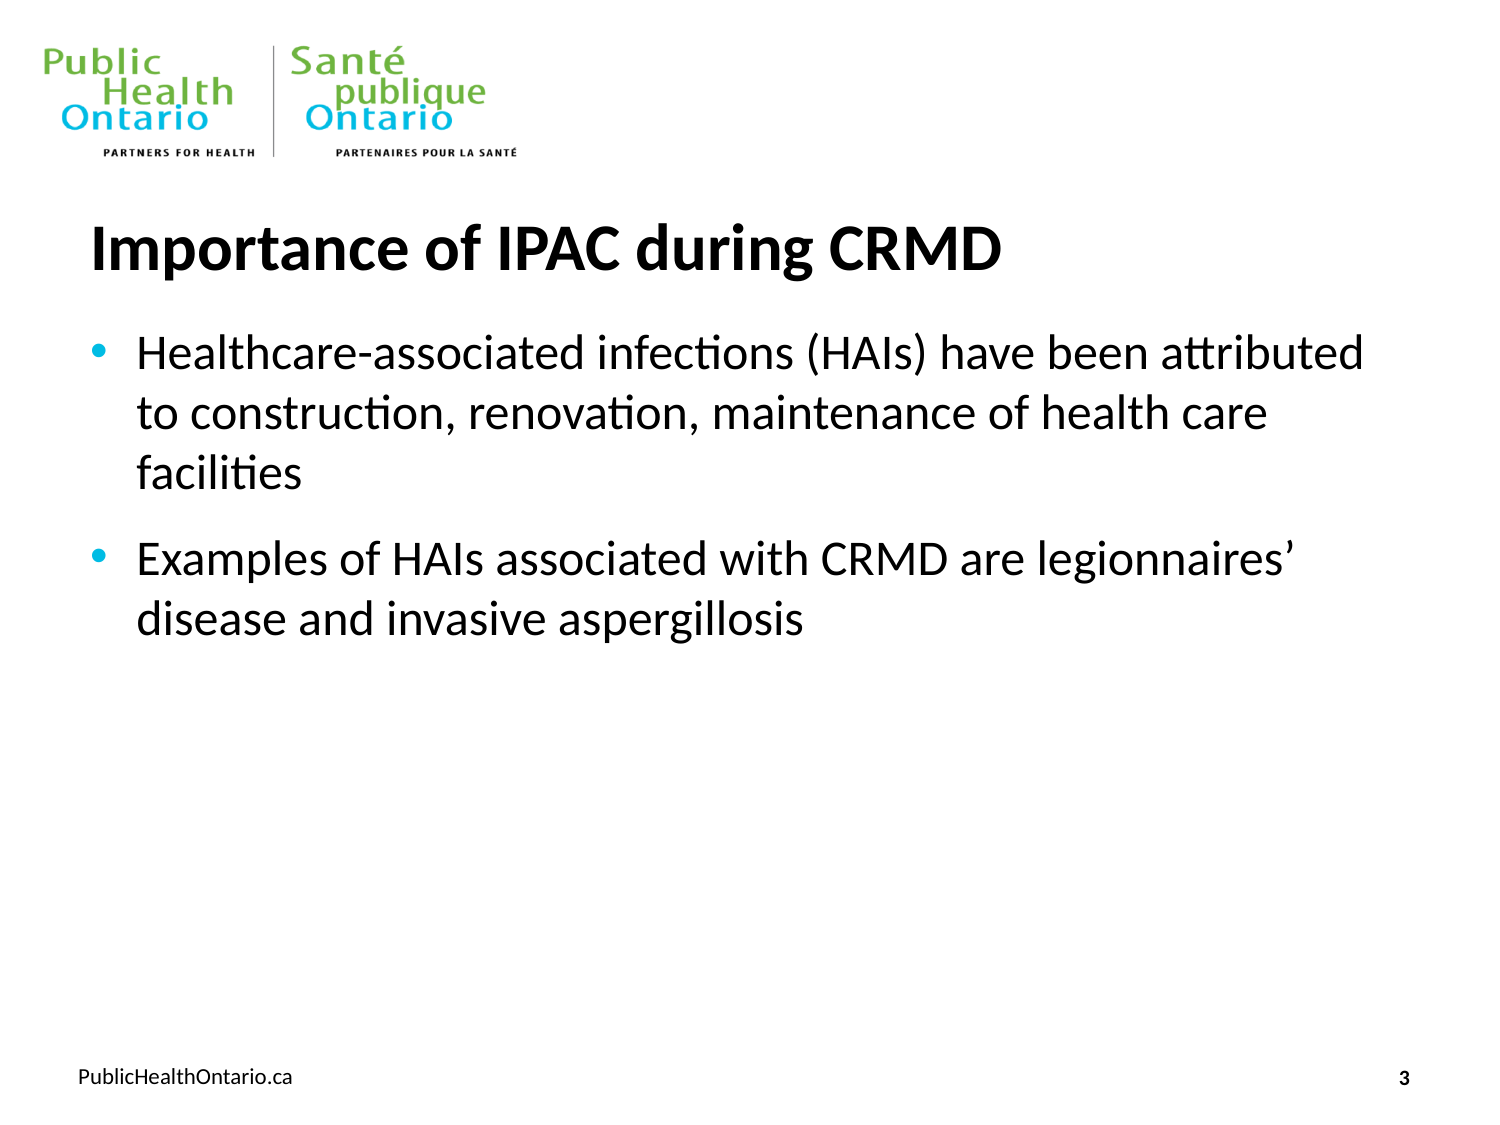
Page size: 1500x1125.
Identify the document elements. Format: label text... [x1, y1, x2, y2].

title Importance of IPAC during CRMD [75, 187, 1425, 300]
picture [37, 37, 525, 165]
slide_number 3 [1287, 1057, 1425, 1096]
list Healthcare-associated infections (HAIs) have been attributed to construction, renovation, maintenance of health care facilities Examples of HAIs associated with CRMD are legionnaires’ disease and invasive aspergillosis [75, 312, 1425, 1038]
